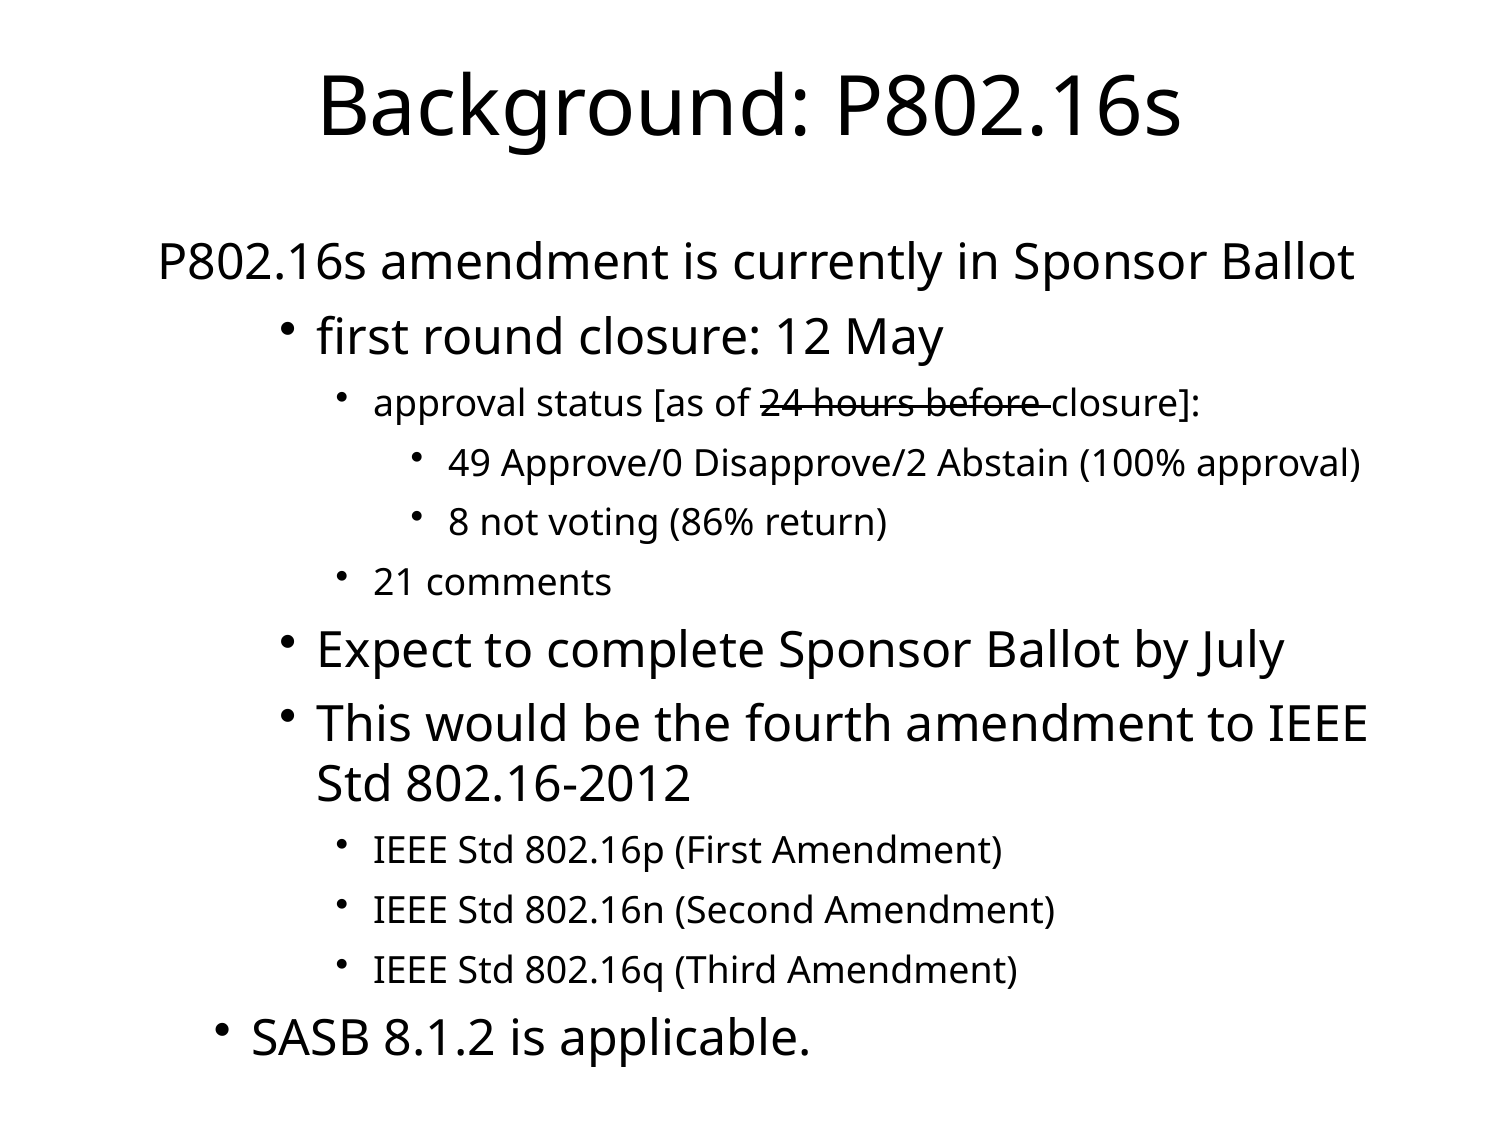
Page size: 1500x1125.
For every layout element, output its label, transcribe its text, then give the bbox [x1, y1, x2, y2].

list P802.16s amendment is currently in Sponsor Ballot first round closure: 12 May approval status [as of 24 hours before closure]: 49 Approve/0 Disapprove/2 Abstain (100% approval) 8 not voting (86% return) 21 comments Expect to complete Sponsor Ballot by July This would be the fourth amendment to IEEE Std 802.16-2012 IEEE Std 802.16p (First Amendment) IEEE Std 802.16n (Second Amendment) IEEE Std 802.16q (Third Amendment) SASB 8.1.2 is applicable. [74, 221, 1426, 1086]
title Background: P802.16s [74, 44, 1426, 221]
